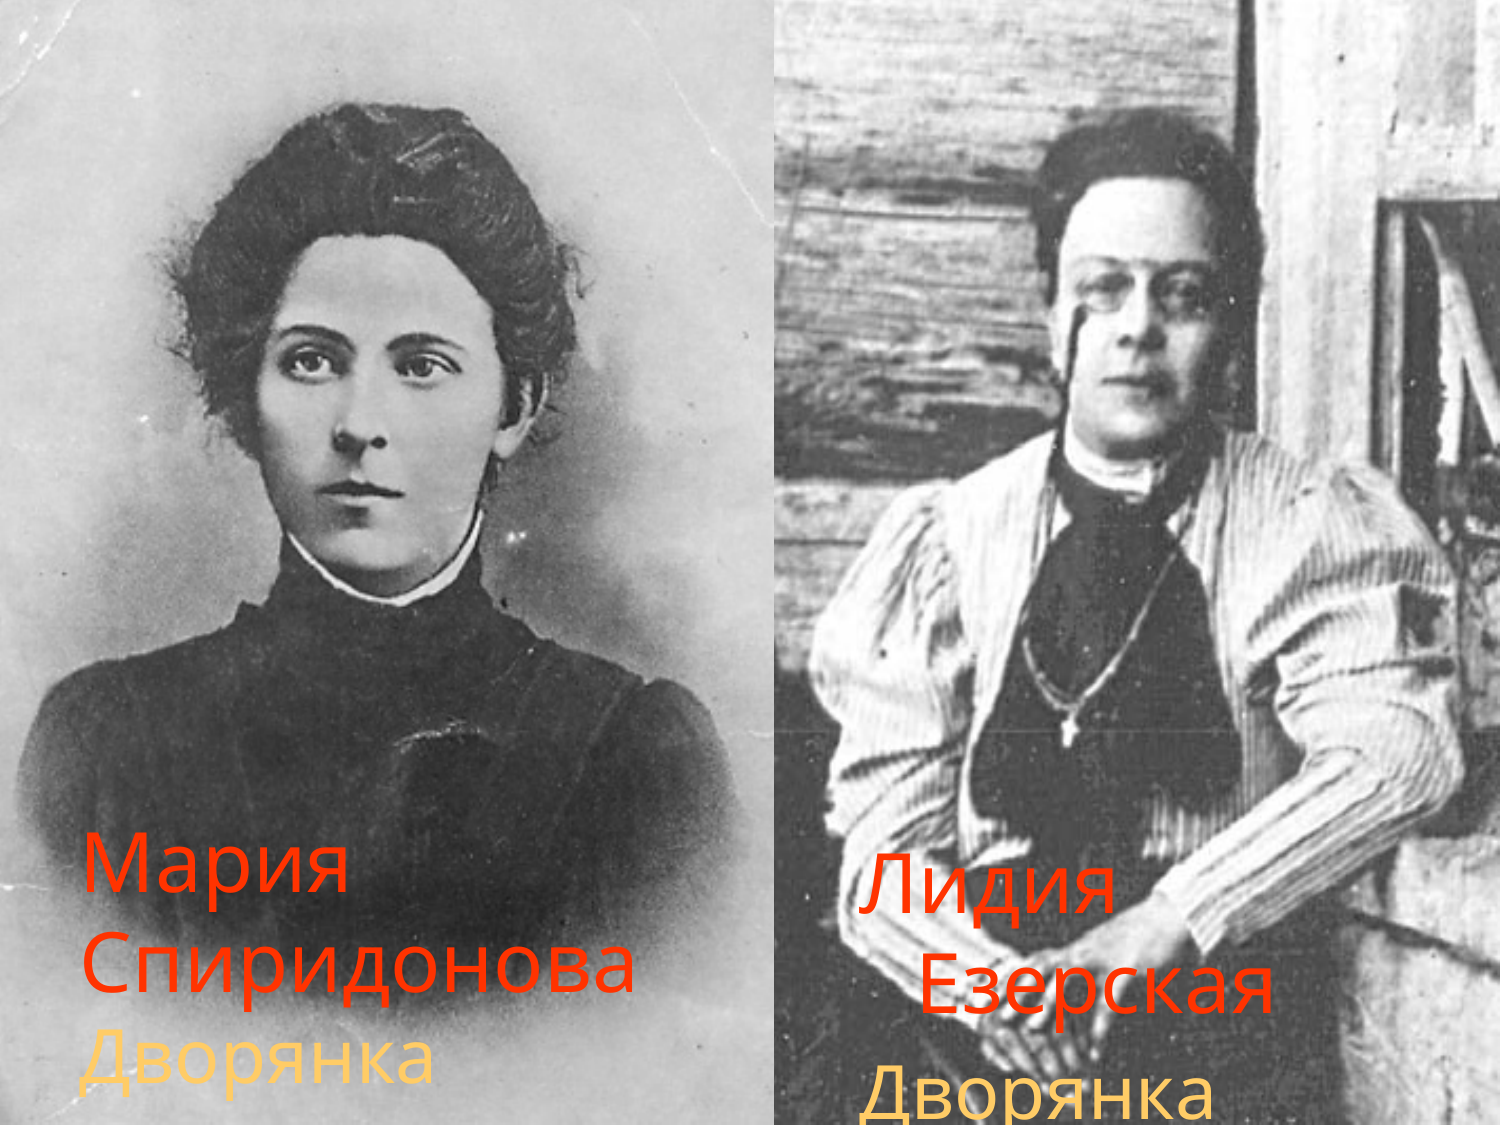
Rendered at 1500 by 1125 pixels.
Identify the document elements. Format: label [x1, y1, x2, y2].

list [0, 0, 774, 1125]
list [775, 0, 1500, 1125]
